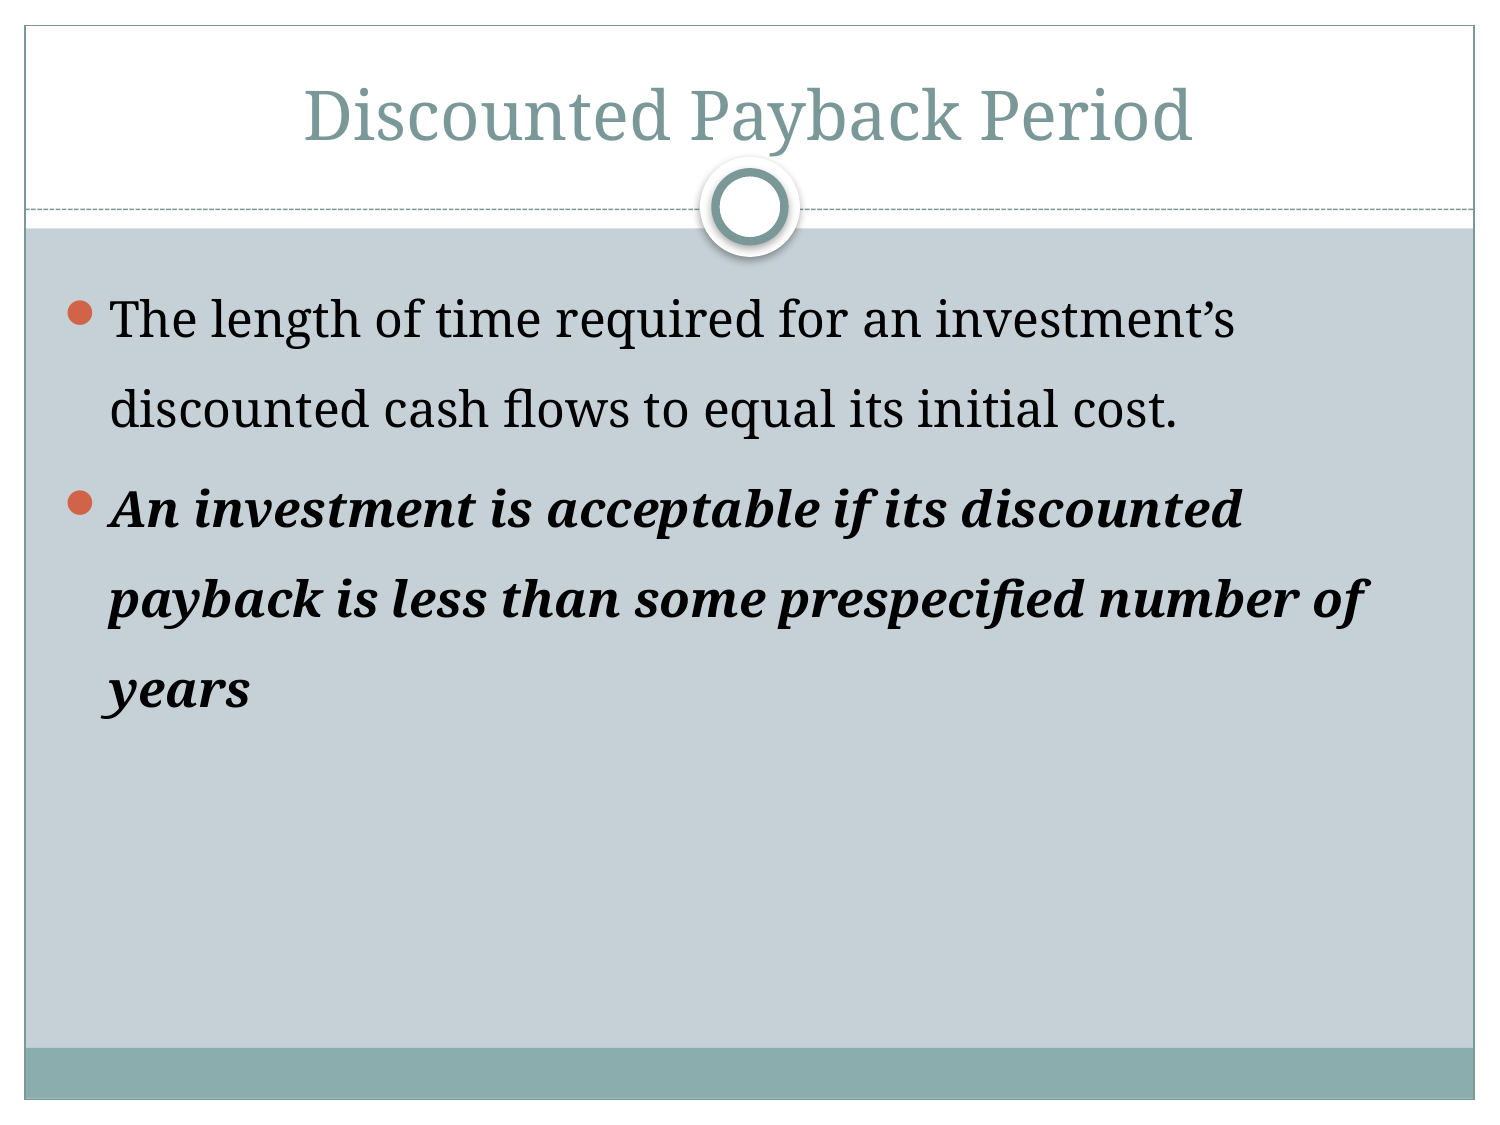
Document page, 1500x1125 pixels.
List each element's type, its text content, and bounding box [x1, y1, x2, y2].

list The length of time required for an investment’s discounted cash flows to equal its initial cost. An investment is acceptable if its discounted payback is less than some prespecified number of years [49, 250, 1445, 1001]
title Discounted Payback Period [49, 37, 1450, 162]
